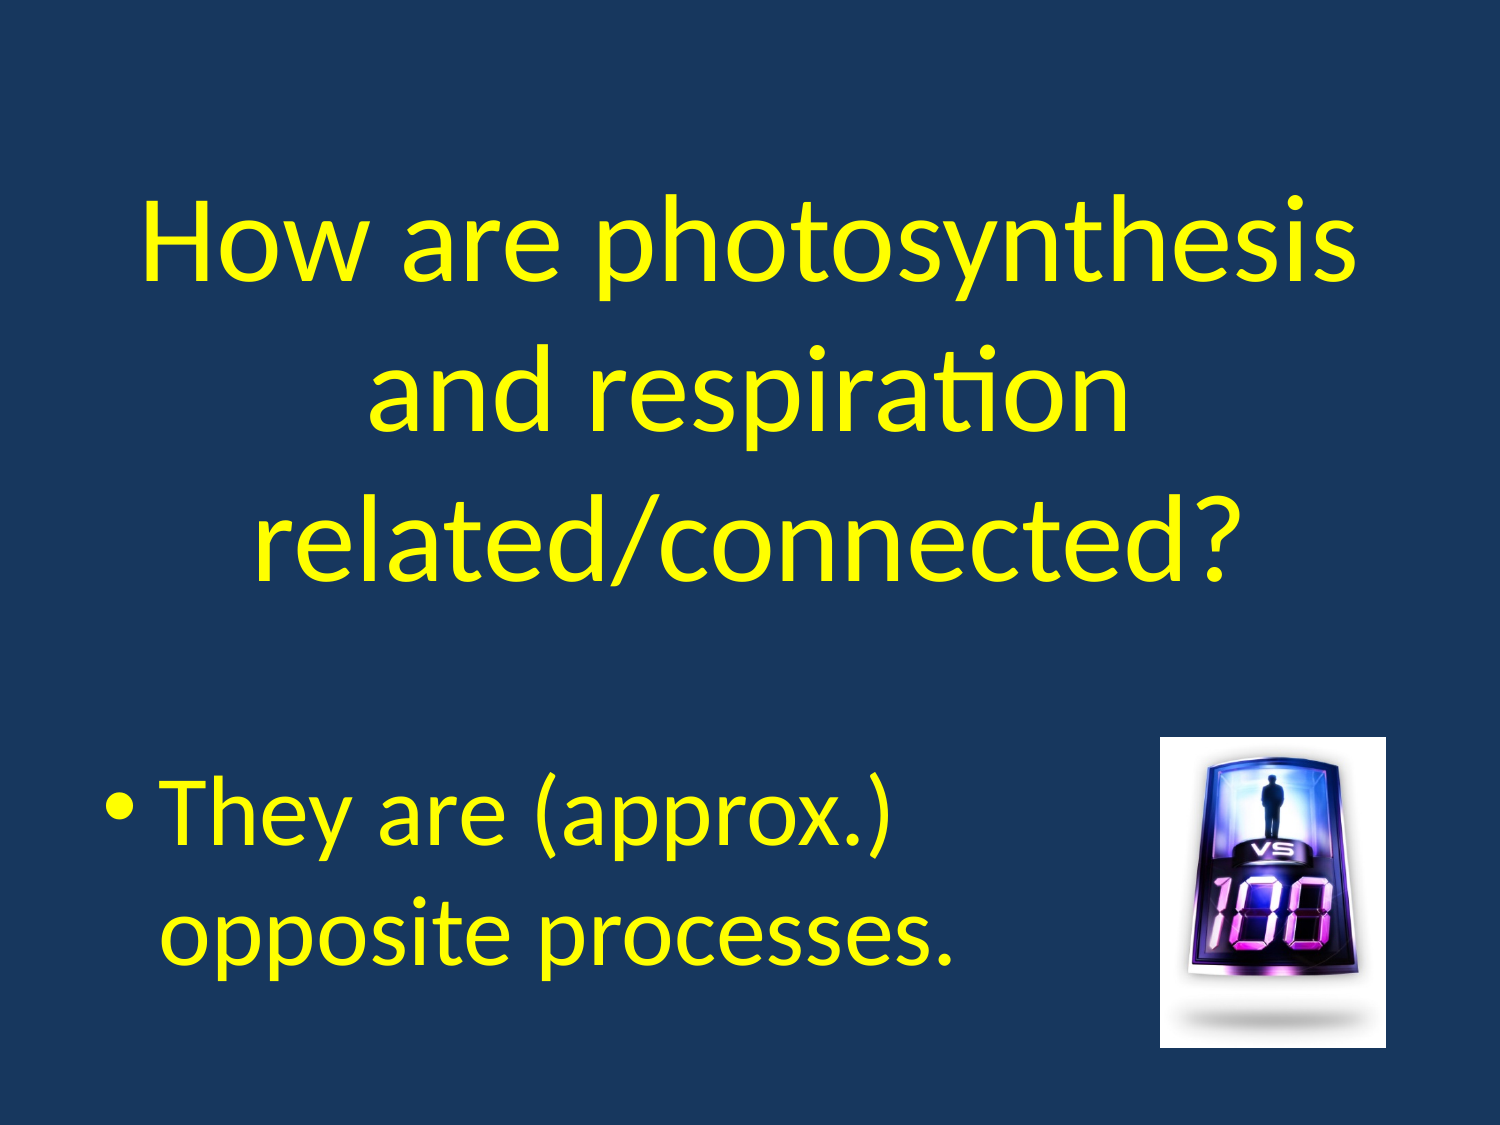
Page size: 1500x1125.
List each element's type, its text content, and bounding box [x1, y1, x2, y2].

title How are photosynthesis and respiration related/connected? [75, 37, 1425, 725]
list They are (approx.) opposite processes. [87, 737, 1150, 1050]
picture [1160, 737, 1386, 1049]
